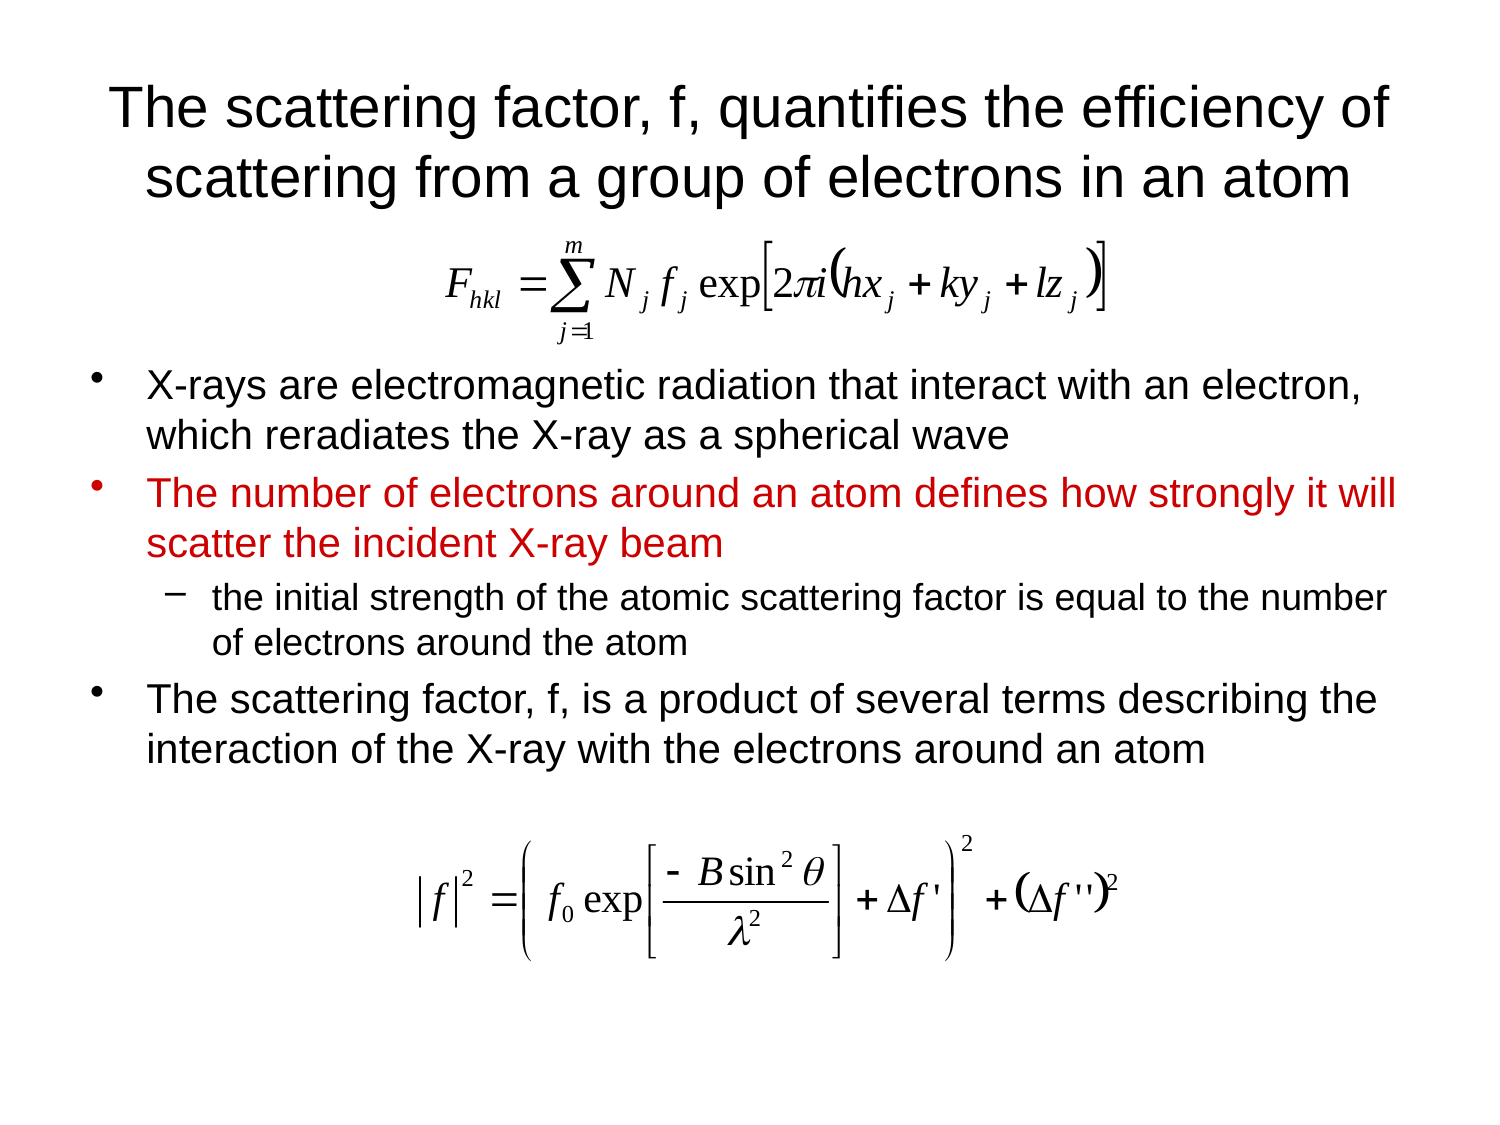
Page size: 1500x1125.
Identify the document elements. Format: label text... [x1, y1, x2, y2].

title The scattering factor, f, quantifies the efficiency of scattering from a group of electrons in an atom [75, 45, 1425, 233]
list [412, 824, 1126, 972]
list X-rays are electromagnetic radiation that interact with an electron, which reradiates the X-ray as a spherical wave The number of electrons around an atom defines how strongly it will scatter the incident X-ray beam the initial strength of the atomic scattering factor is equal to the number of electrons around the atom The scattering factor, f, is a product of several terms describing the interaction of the X-ray with the electrons around an atom [75, 350, 1413, 988]
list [437, 224, 1113, 353]
